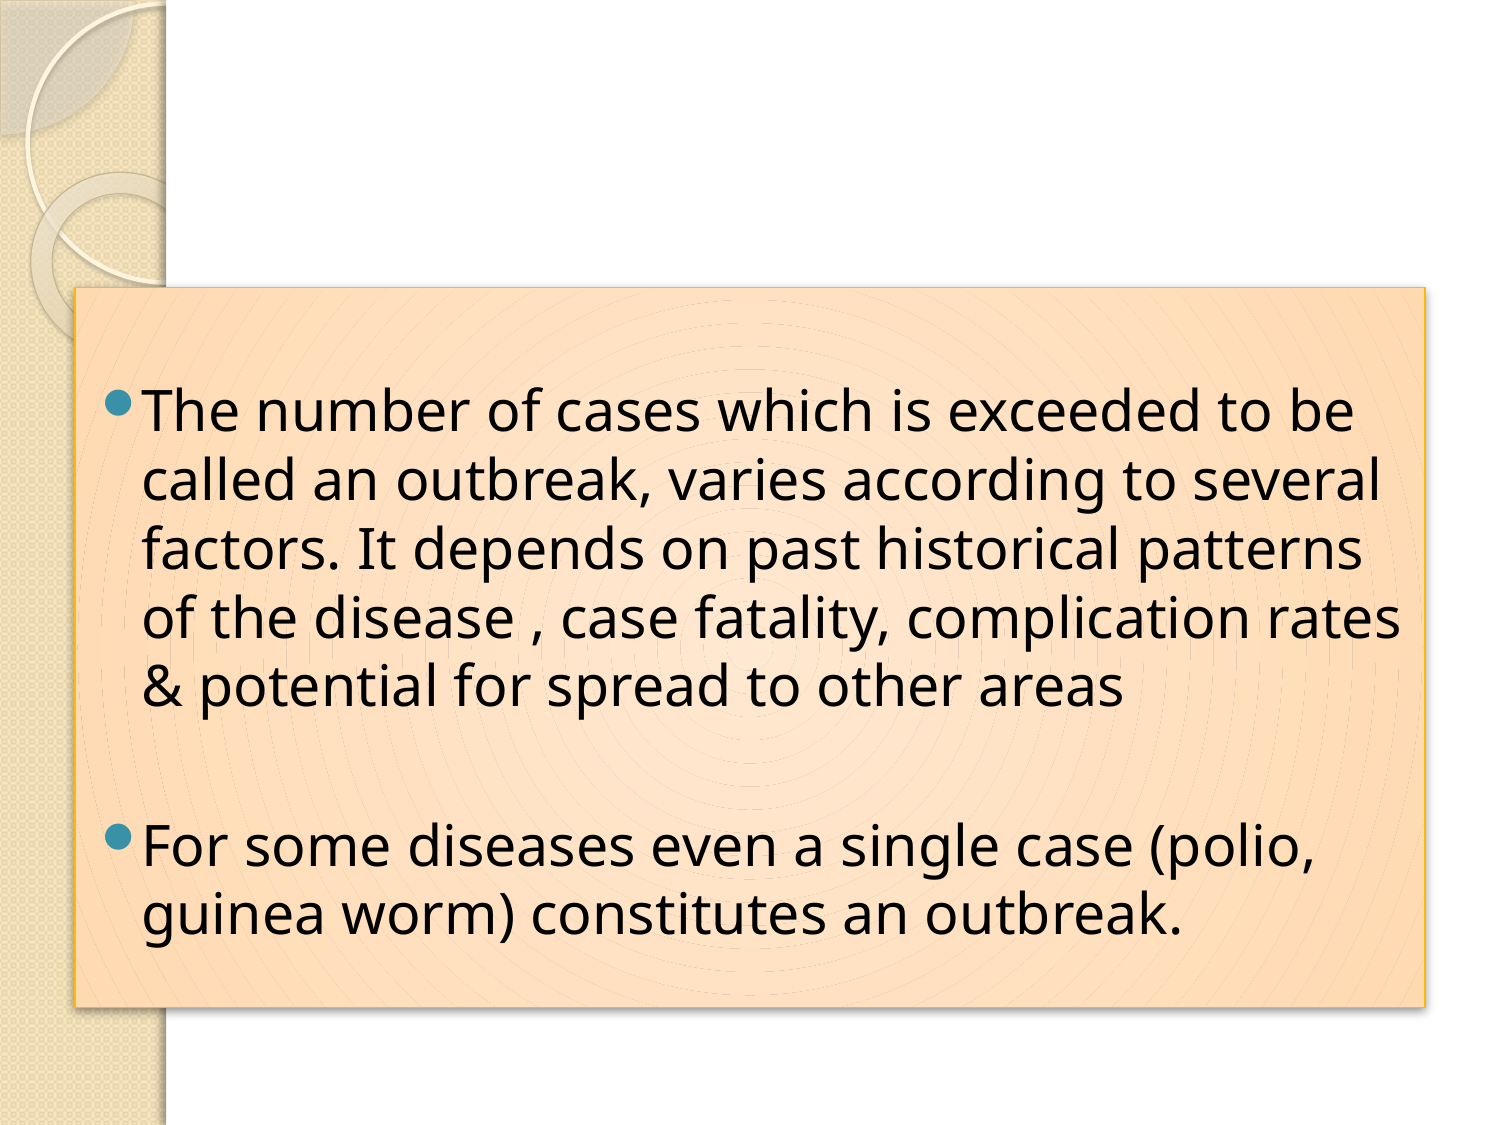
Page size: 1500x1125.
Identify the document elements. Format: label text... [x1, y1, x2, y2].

list The number of cases which is exceeded to be called an outbreak, varies according to several factors. It depends on past historical patterns of the disease , case fatality, complication rates & potential for spread to other areas For some diseases even a single case (polio, guinea worm) constitutes an outbreak. [74, 287, 1426, 1008]
